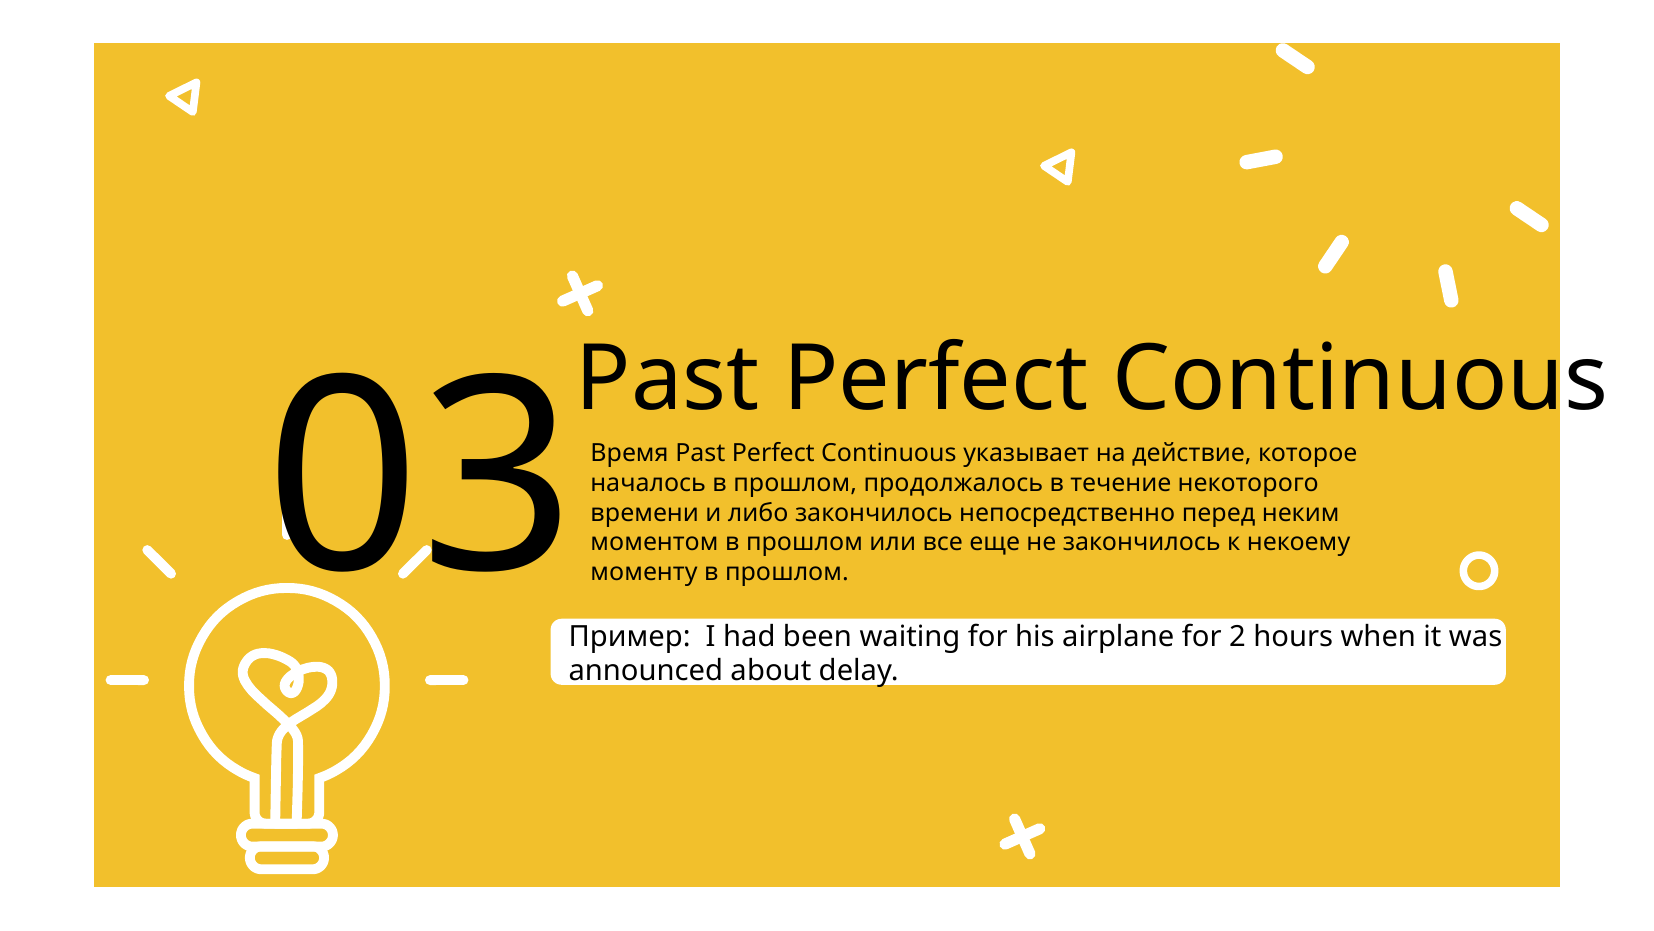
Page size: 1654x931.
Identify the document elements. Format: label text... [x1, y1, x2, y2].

text_box Пример: I had been waiting for his airplane for 2 hours when it was announced about delay. [550, 618, 1506, 685]
text_box Время Past Perfect Continuous указывает на действие, которое началось в прошлом, продолжалось в течение некоторого времени и либо закончилось непосредственно перед неким моментом в прошлом или все еще не закончилось к некоему моменту в прошлом. [611, 408, 1418, 613]
title Past Perfect Continuous [561, 247, 1624, 498]
title 03 [265, 276, 611, 646]
